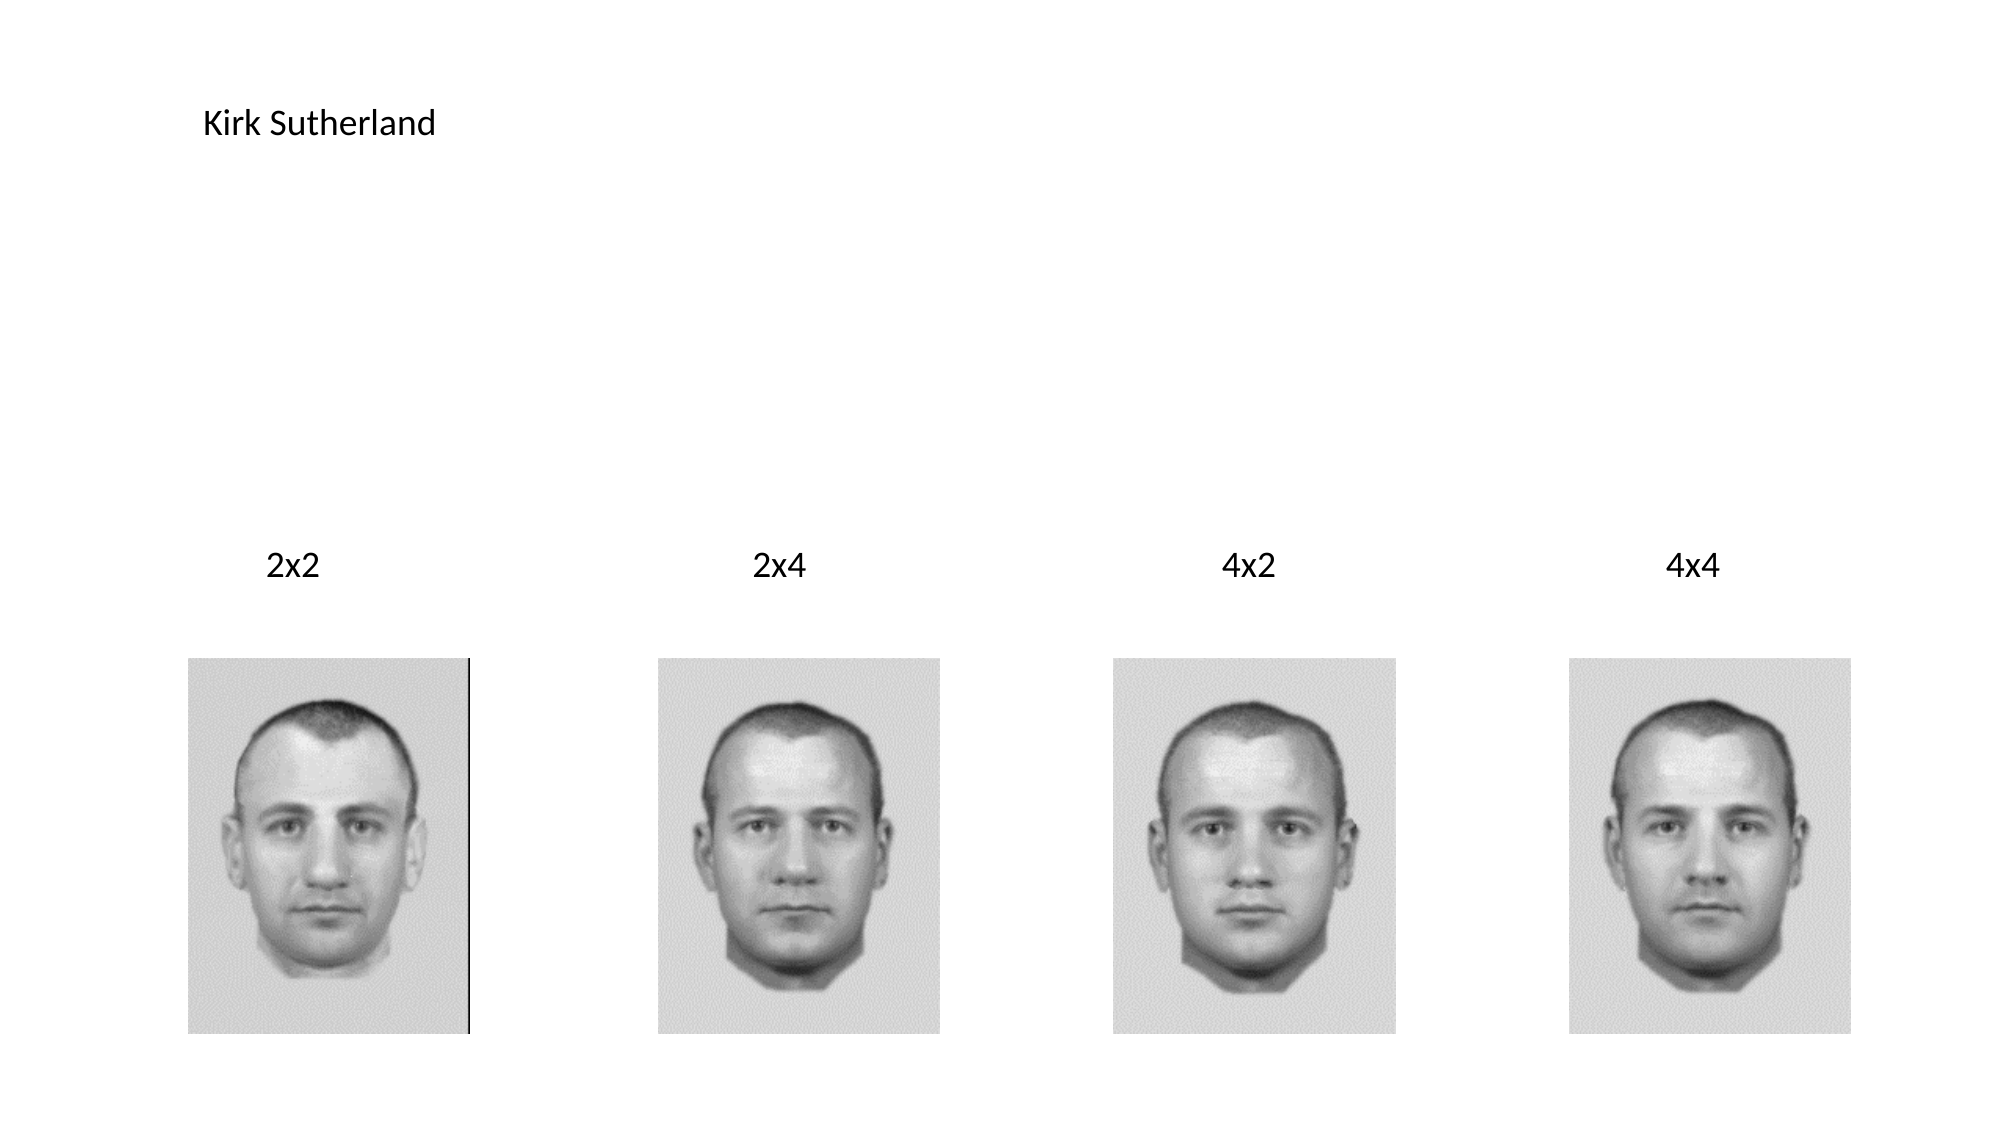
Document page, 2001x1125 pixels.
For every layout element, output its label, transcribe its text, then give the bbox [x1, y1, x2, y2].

picture [1113, 658, 1396, 1034]
picture [1569, 658, 1851, 1034]
picture [188, 658, 470, 1034]
text_box Kirk Sutherland [188, 91, 1189, 151]
picture [658, 658, 940, 1034]
text_box 2x2 2x4 4x2 4x4 [115, 532, 1913, 592]
